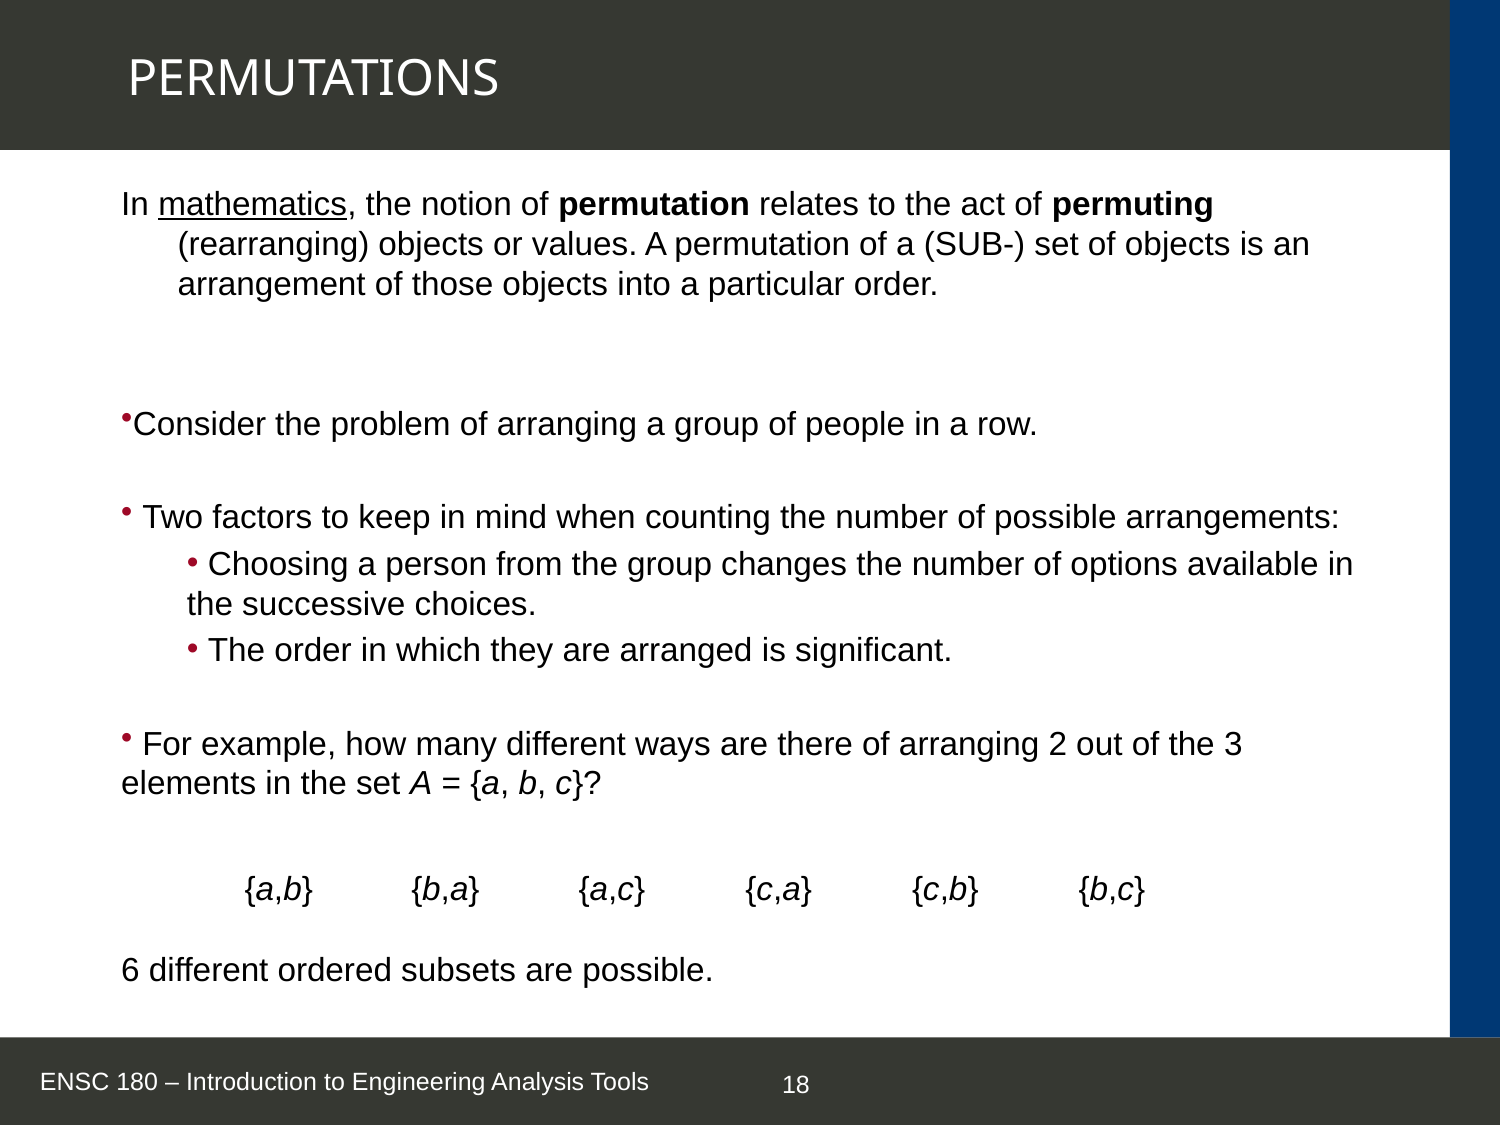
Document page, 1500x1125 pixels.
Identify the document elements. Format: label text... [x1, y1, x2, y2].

table_header {a,b} [195, 863, 362, 924]
table_header {b,c} [1029, 863, 1195, 924]
table_header {c,b} [862, 863, 1029, 924]
table_header {c,a} [695, 863, 862, 924]
title PERMUTATIONS [112, 37, 1450, 138]
footer ENSC 180 – Introduction to Engineering Analysis Tools [24, 1057, 740, 1113]
list In mathematics, the notion of permutation relates to the act of permuting (rearranging) objects or values. A permutation of a (SUB-) set of objects is an arrangement of those objects into a particular order. Consider the problem of arranging a group of people in a row. Two factors to keep in mind when counting the number of possible arrangements: Choosing a person from the group changes the number of options available in the successive choices. The order in which they are arranged is significant. For example, how many different ways are there of arranging 2 out of the 3 elements in the set A = {a, b, c}? 6 different ordered subsets are possible. [106, 174, 1382, 967]
table_header {b,a} [362, 863, 529, 924]
table_header {a,c} [529, 863, 695, 924]
